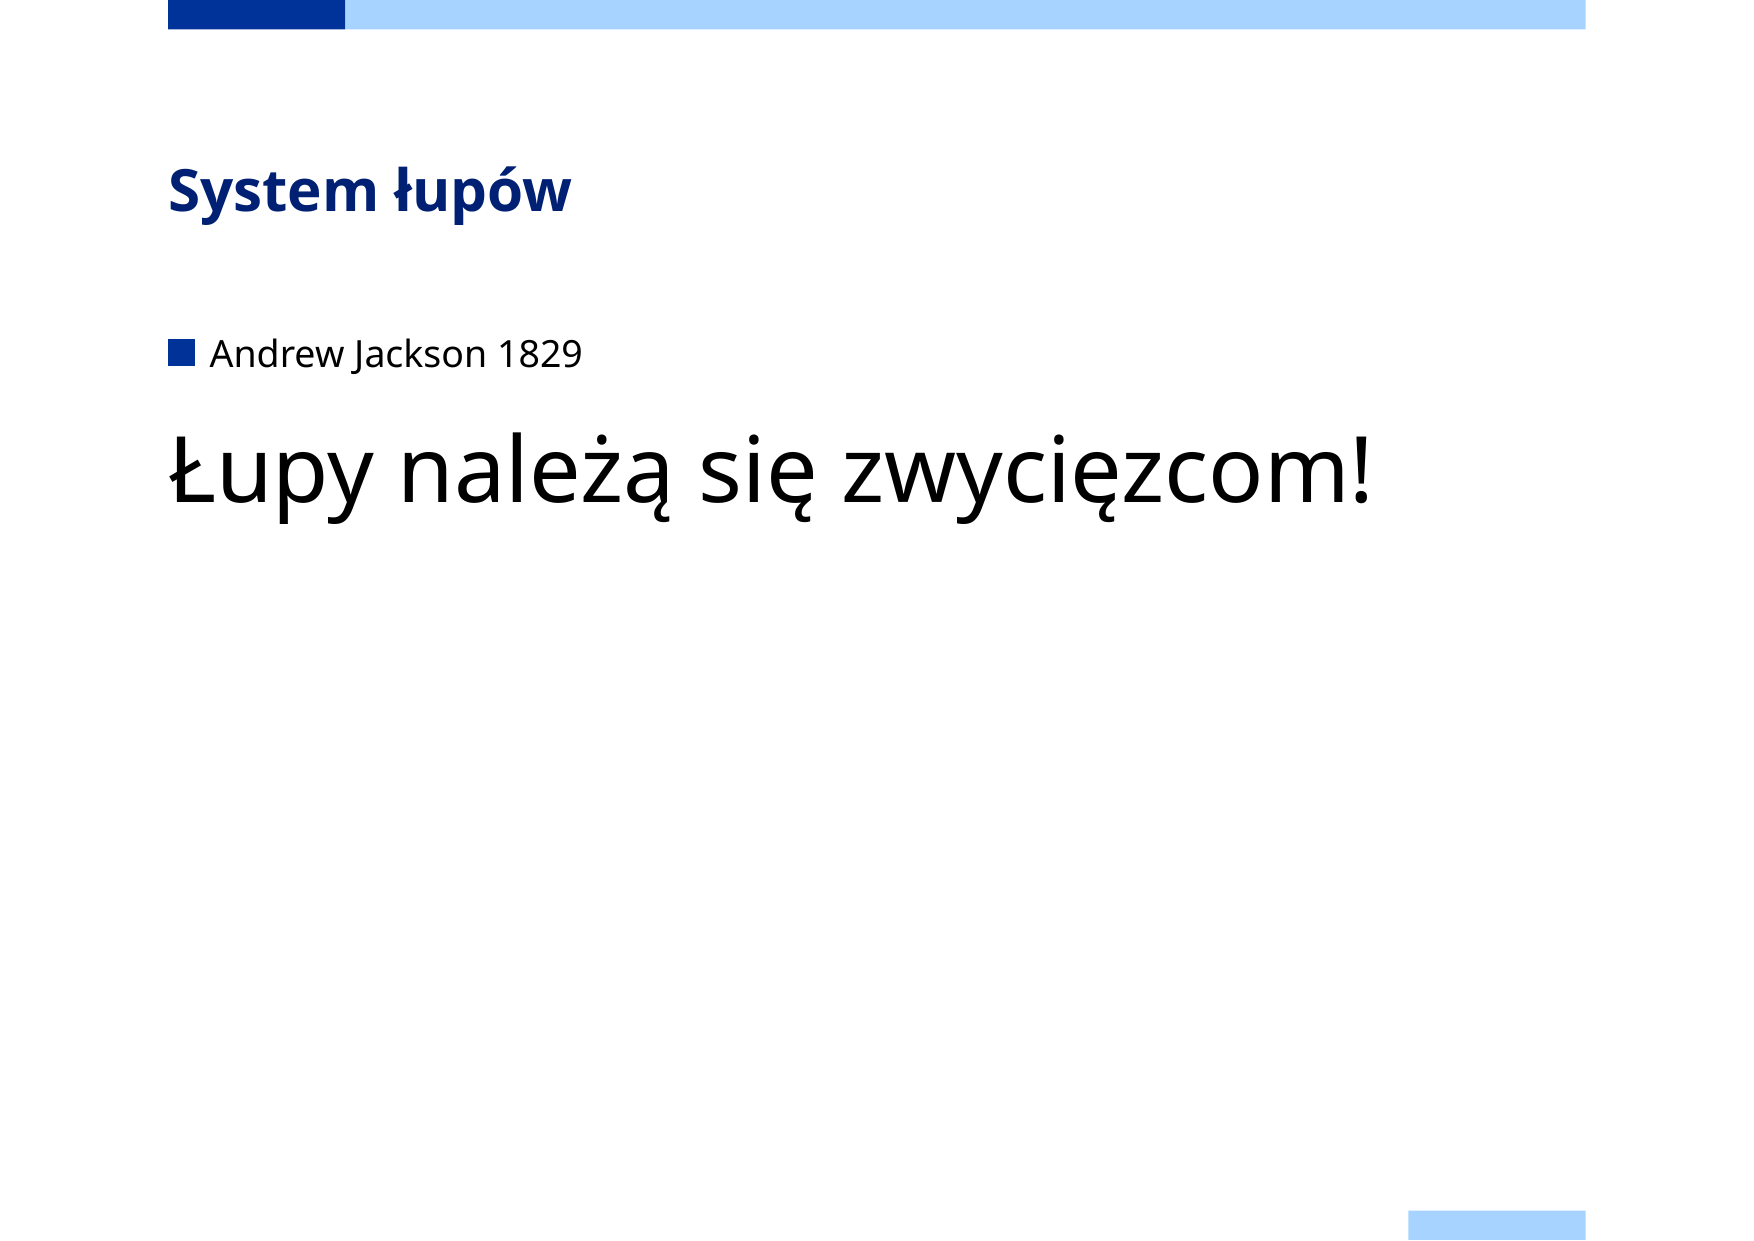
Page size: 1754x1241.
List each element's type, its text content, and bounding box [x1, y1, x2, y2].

picture [168, 339, 195, 366]
title System łupów [168, 147, 1586, 325]
list Andrew Jackson 1829 Łupy należą się zwycięzcom! [168, 325, 1586, 1093]
